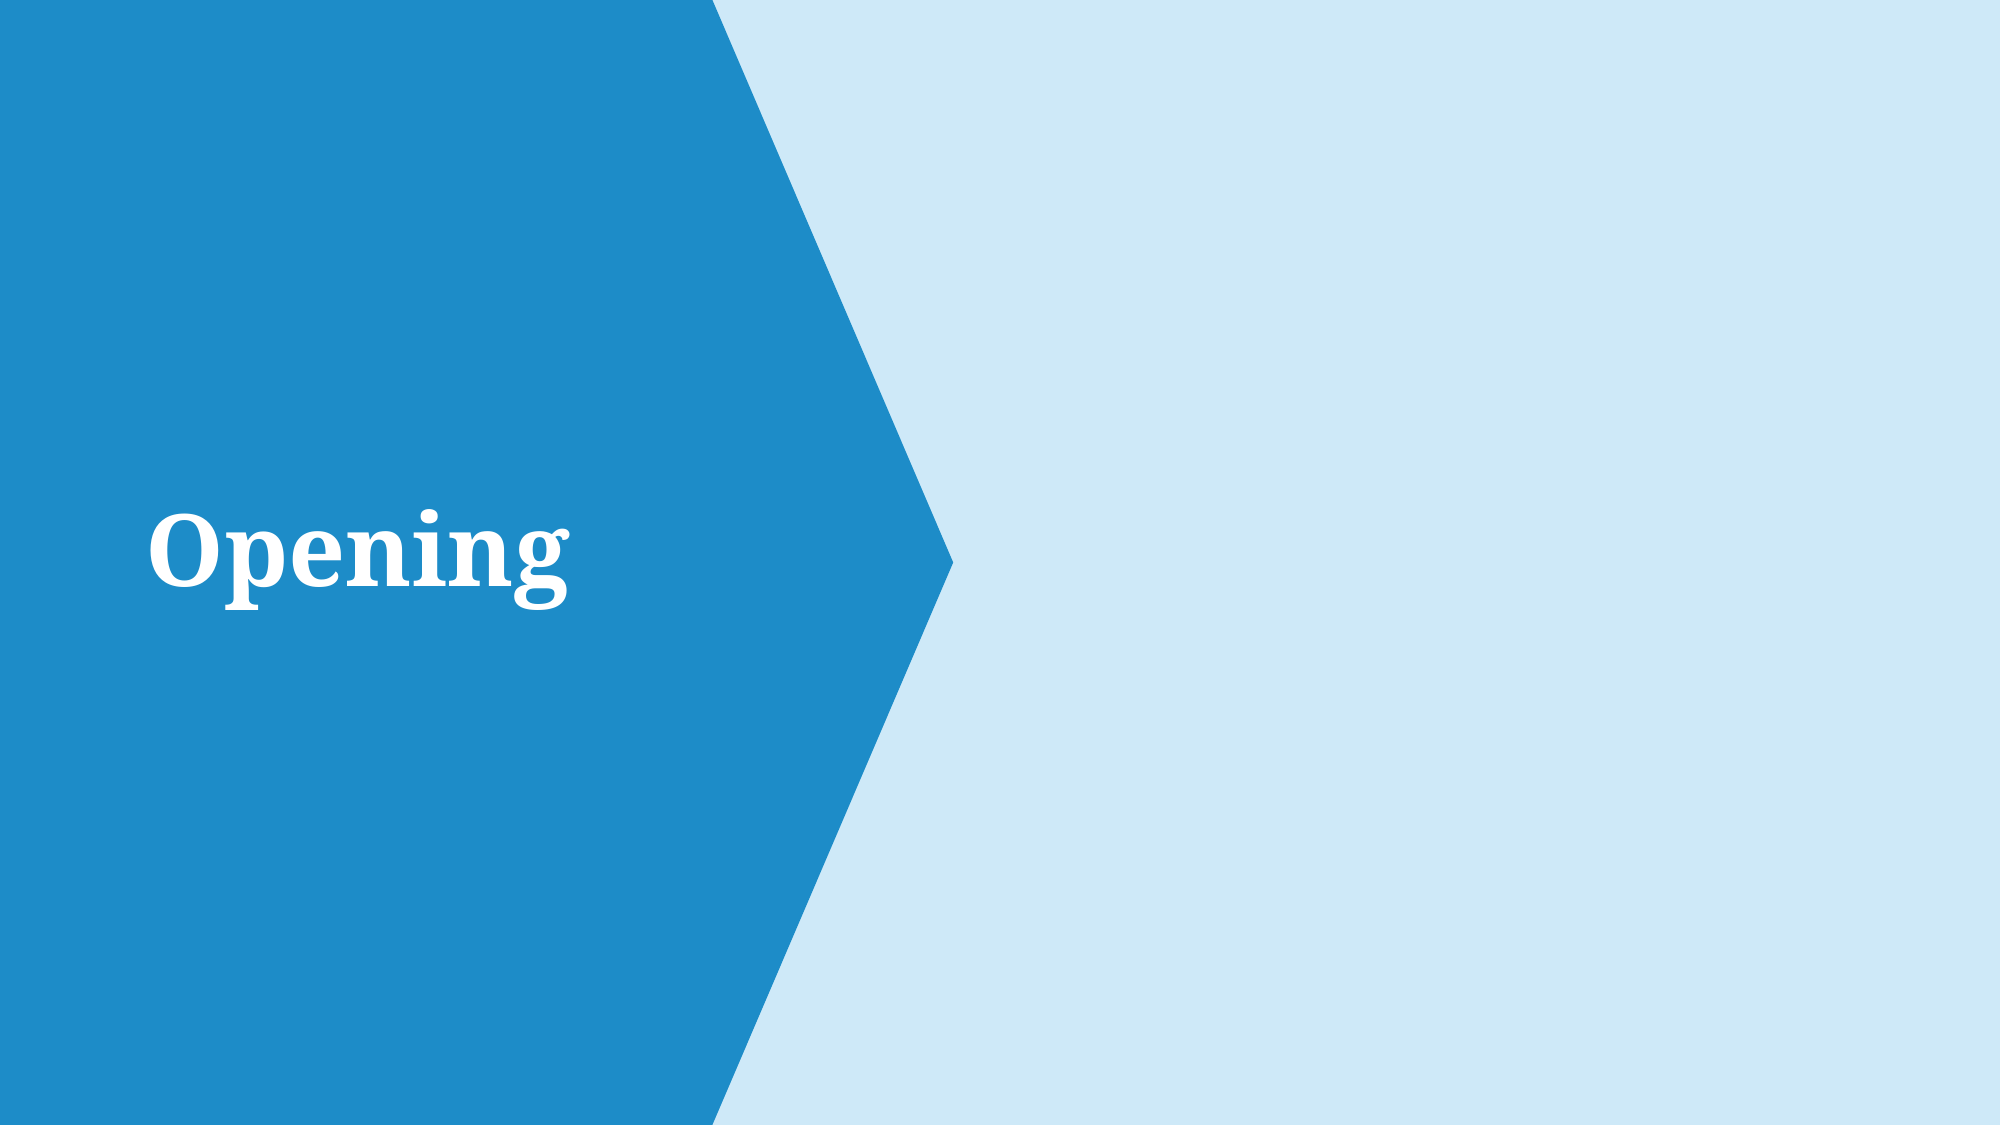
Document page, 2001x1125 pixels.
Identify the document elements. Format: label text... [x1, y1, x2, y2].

title Opening [130, 508, 790, 601]
